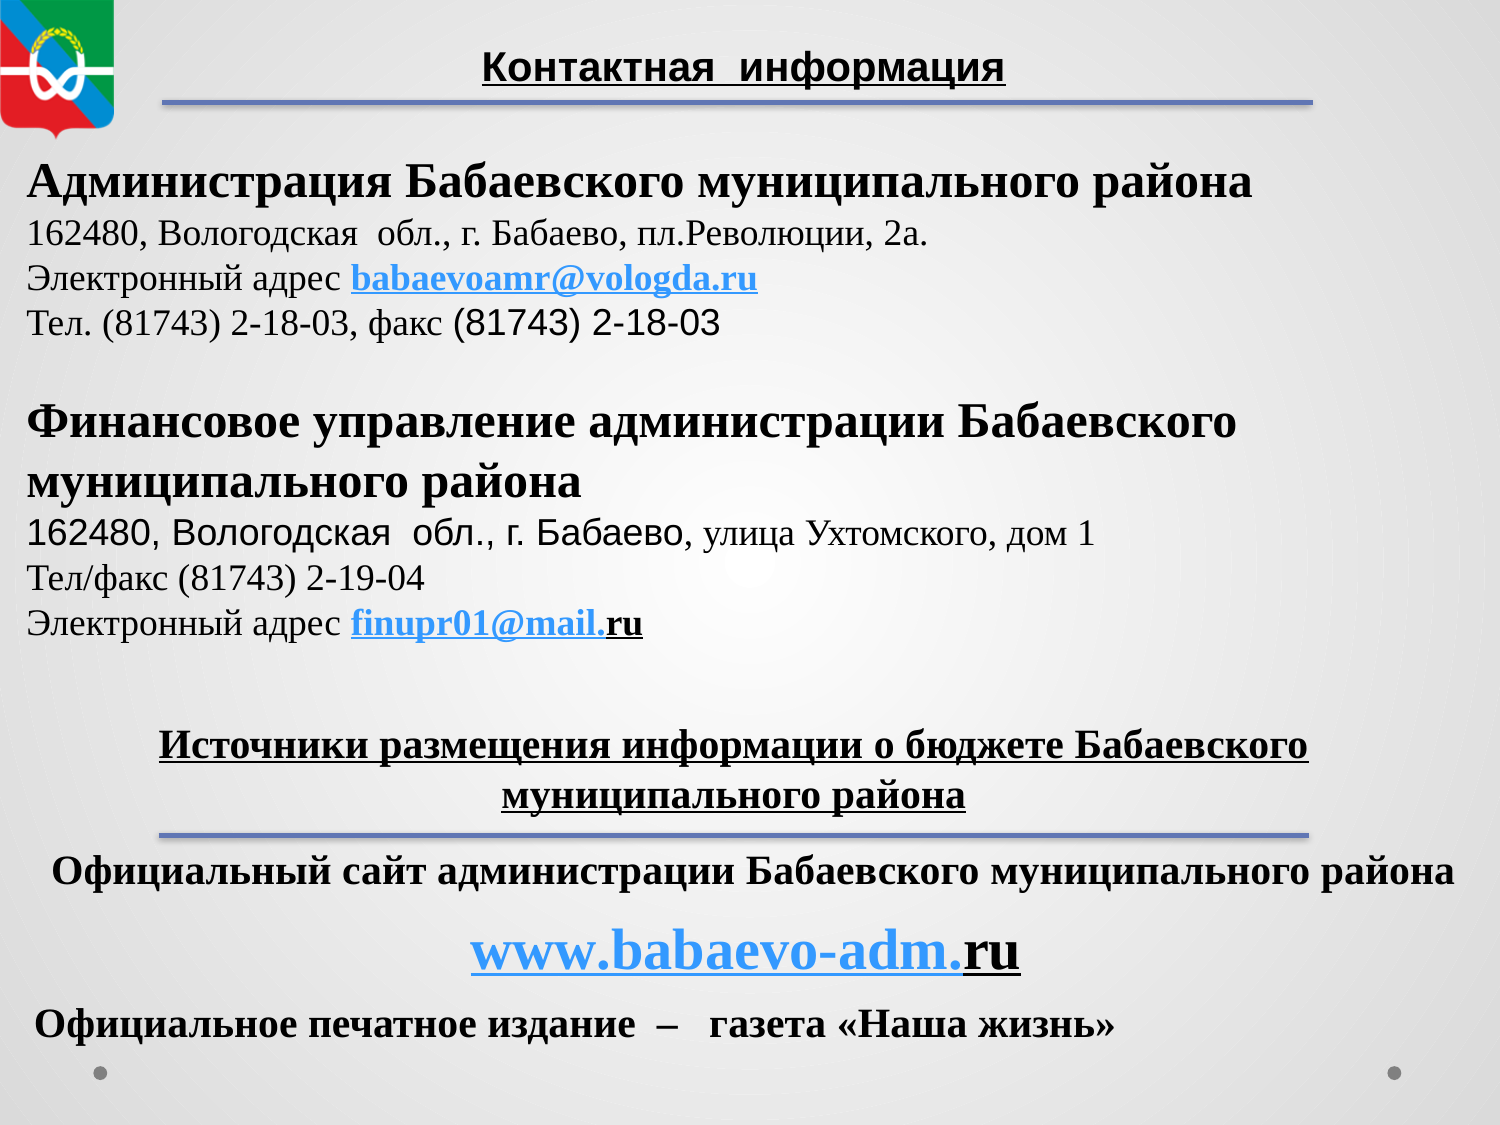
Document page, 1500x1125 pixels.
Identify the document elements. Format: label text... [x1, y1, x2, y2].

text_box Администрация Бабаевского муниципального района 162480, Вологодская обл., г. Бабаево, пл.Революции, 2а. Электронный адрес babaevoamr@vologda.ru Тел. (81743) 2-18-03, факс (81743) 2-18-03 Финансовое управление администрации Бабаевского муниципального района 162480, Вологодская обл., г. Бабаево, улица Ухтомского, дом 1 Тел/факс (81743) 2-19-04 Электронный адрес finupr01@mail.ru [11, 140, 1457, 650]
text_box Источники размещения информации о бюджете Бабаевского муниципального района [46, 709, 1422, 835]
text_box Официальный сайт администрации Бабаевского муниципального района www.babaevo-adm.ru Официальное печатное издание – газета «Наша жизнь» [11, 835, 1488, 1100]
text_box Контактная информация [118, 32, 1425, 97]
picture [0, 0, 115, 140]
